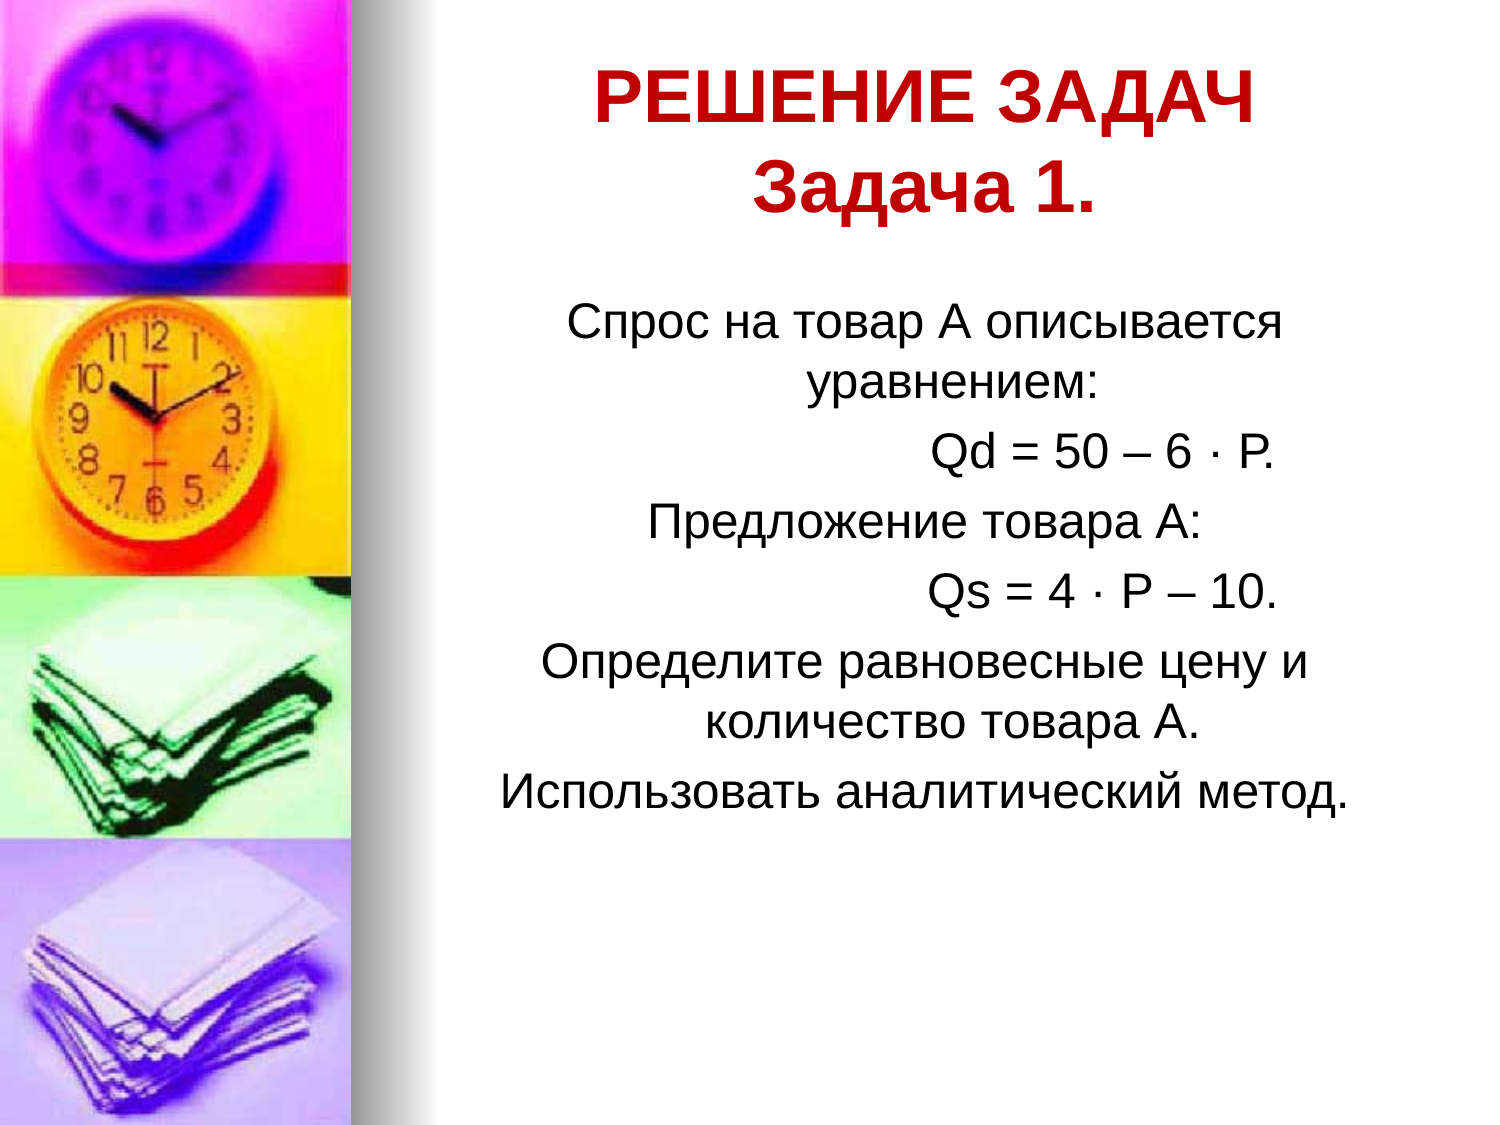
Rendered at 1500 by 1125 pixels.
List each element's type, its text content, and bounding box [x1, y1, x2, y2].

list Спрос на товар А описывается уравнением: Qd = 50 – 6 · Р. Предложение товара А: Qs = 4 · Р – 10. Определите равновесные цену и количество товара А. Использовать аналитический метод. [399, 280, 1451, 903]
picture [0, 0, 351, 1125]
title РЕШЕНИЕ ЗАДАЧ Задача 1. [399, 37, 1451, 238]
